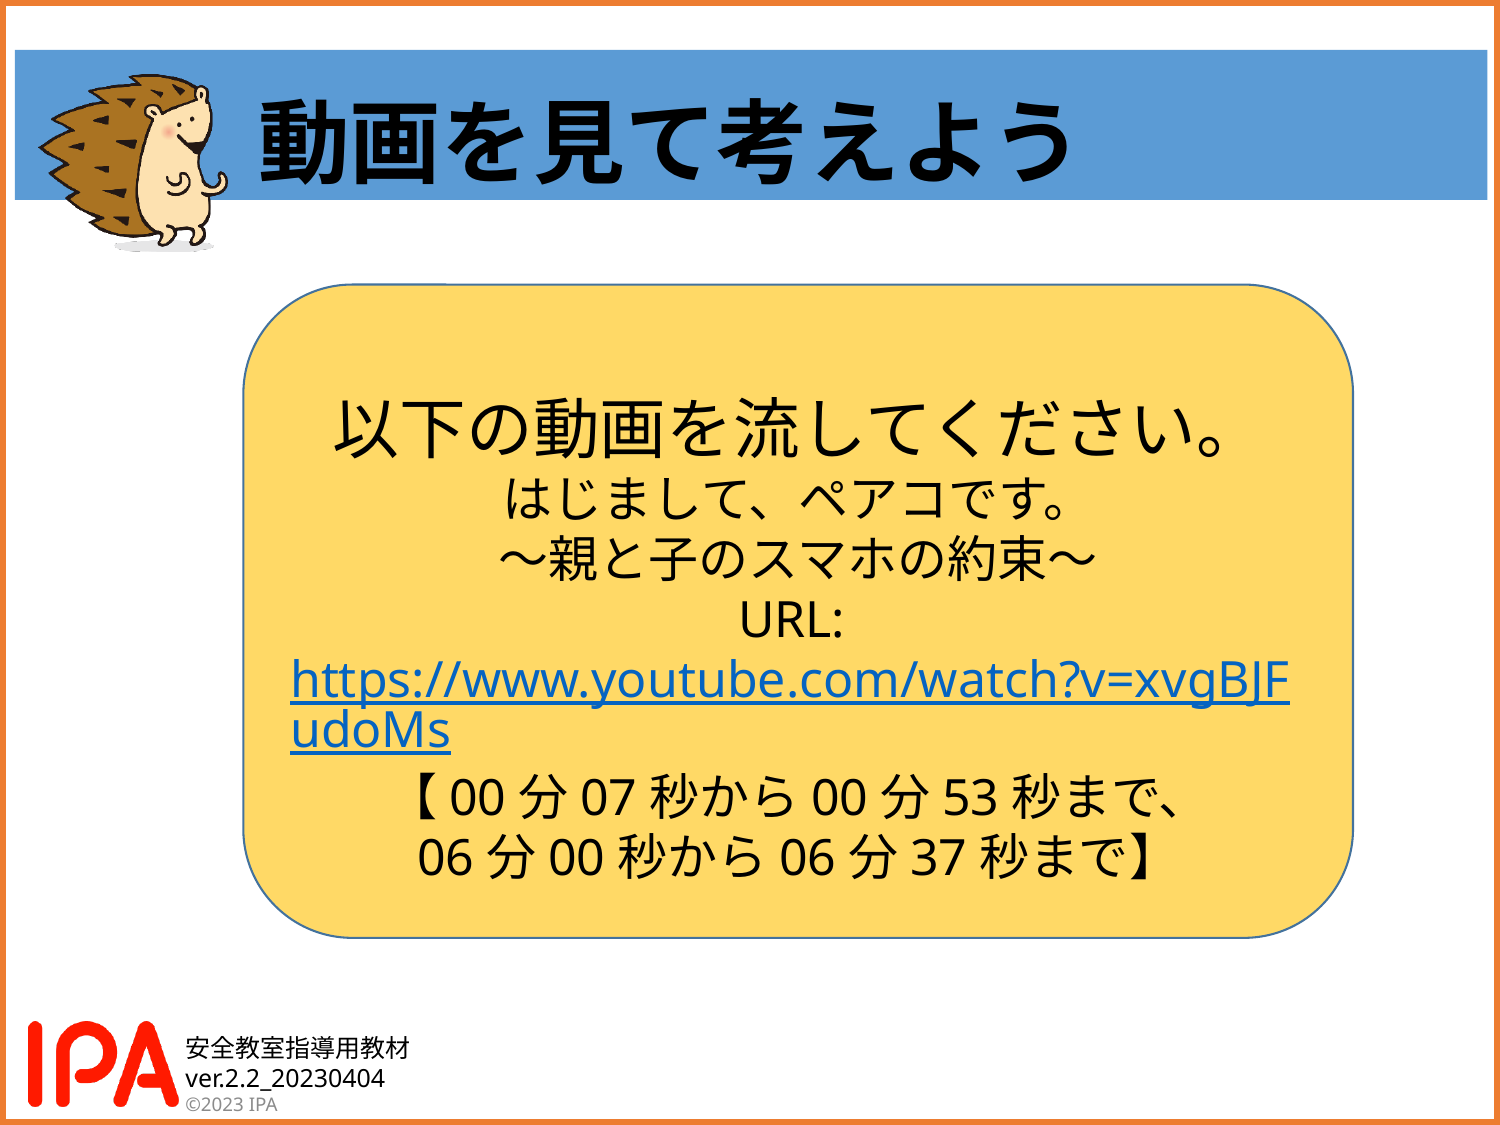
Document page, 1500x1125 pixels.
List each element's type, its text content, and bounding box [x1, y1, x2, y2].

picture [38, 74, 228, 252]
picture [28, 1021, 179, 1107]
title 動画を見て考えよう [243, 69, 1500, 224]
text_box 以下の動画を流してください。 はじまして、ペアコです。 ～親と子のスマホの約束～ URL: https://www.youtube.com/watch?v=xvgBJFudoMs 【00分07秒から00分53秒まで、 06分00秒から06分37秒まで】 [242, 283, 1355, 939]
